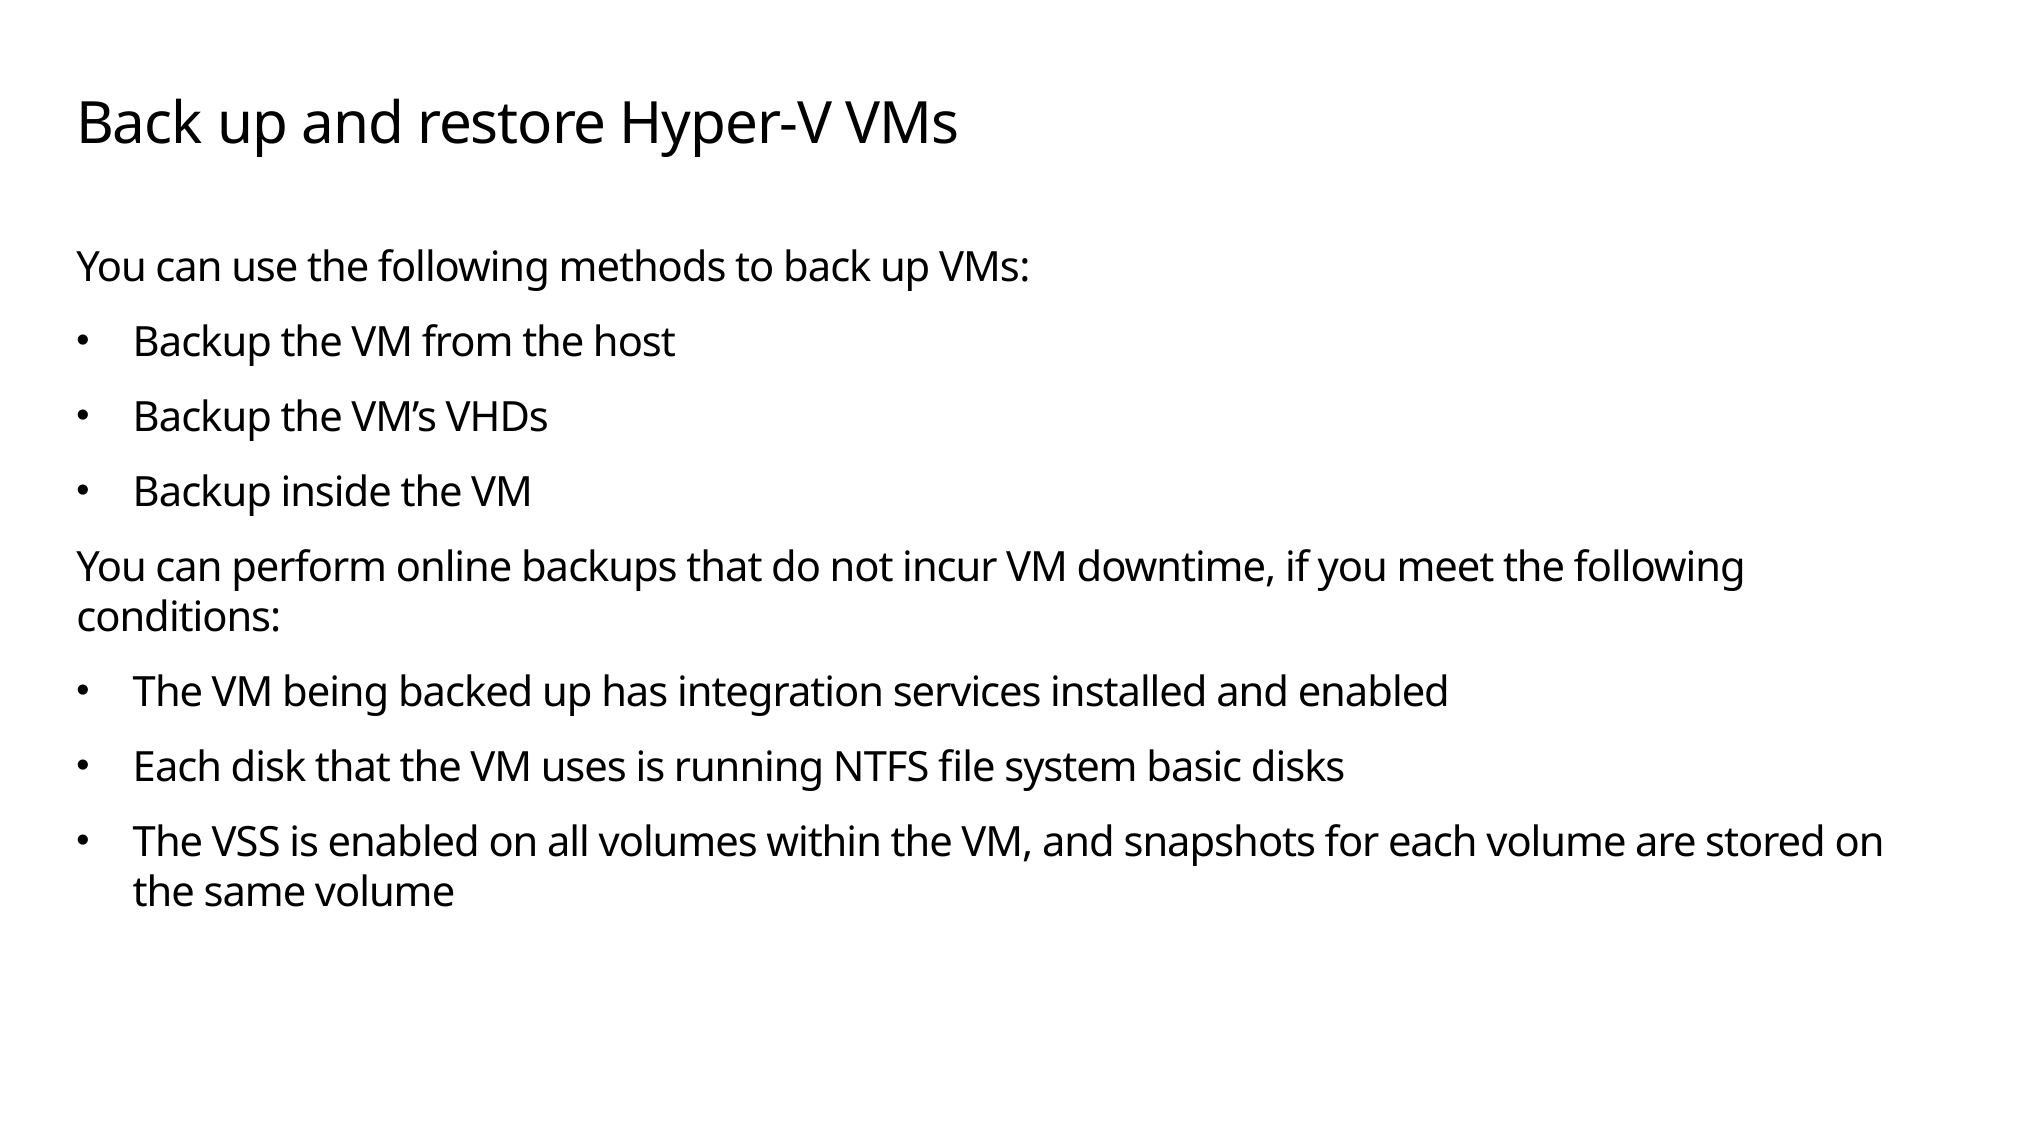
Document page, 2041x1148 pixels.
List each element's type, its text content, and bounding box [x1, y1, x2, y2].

list You can use the following methods to back up VMs: Backup the VM from the host Backup the VM’s VHDs Backup inside the VM You can perform online backups that do not incur VM downtime, if you meet the following conditions: The VM being backed up has integration services installed and enabled Each disk that the VM uses is running NTFS file system basic disks The VSS is enabled on all volumes within the VM, and snapshots for each volume are stored on the same volume [76, 240, 1968, 1074]
title Back up and restore Hyper-V VMs [76, 93, 1968, 161]
